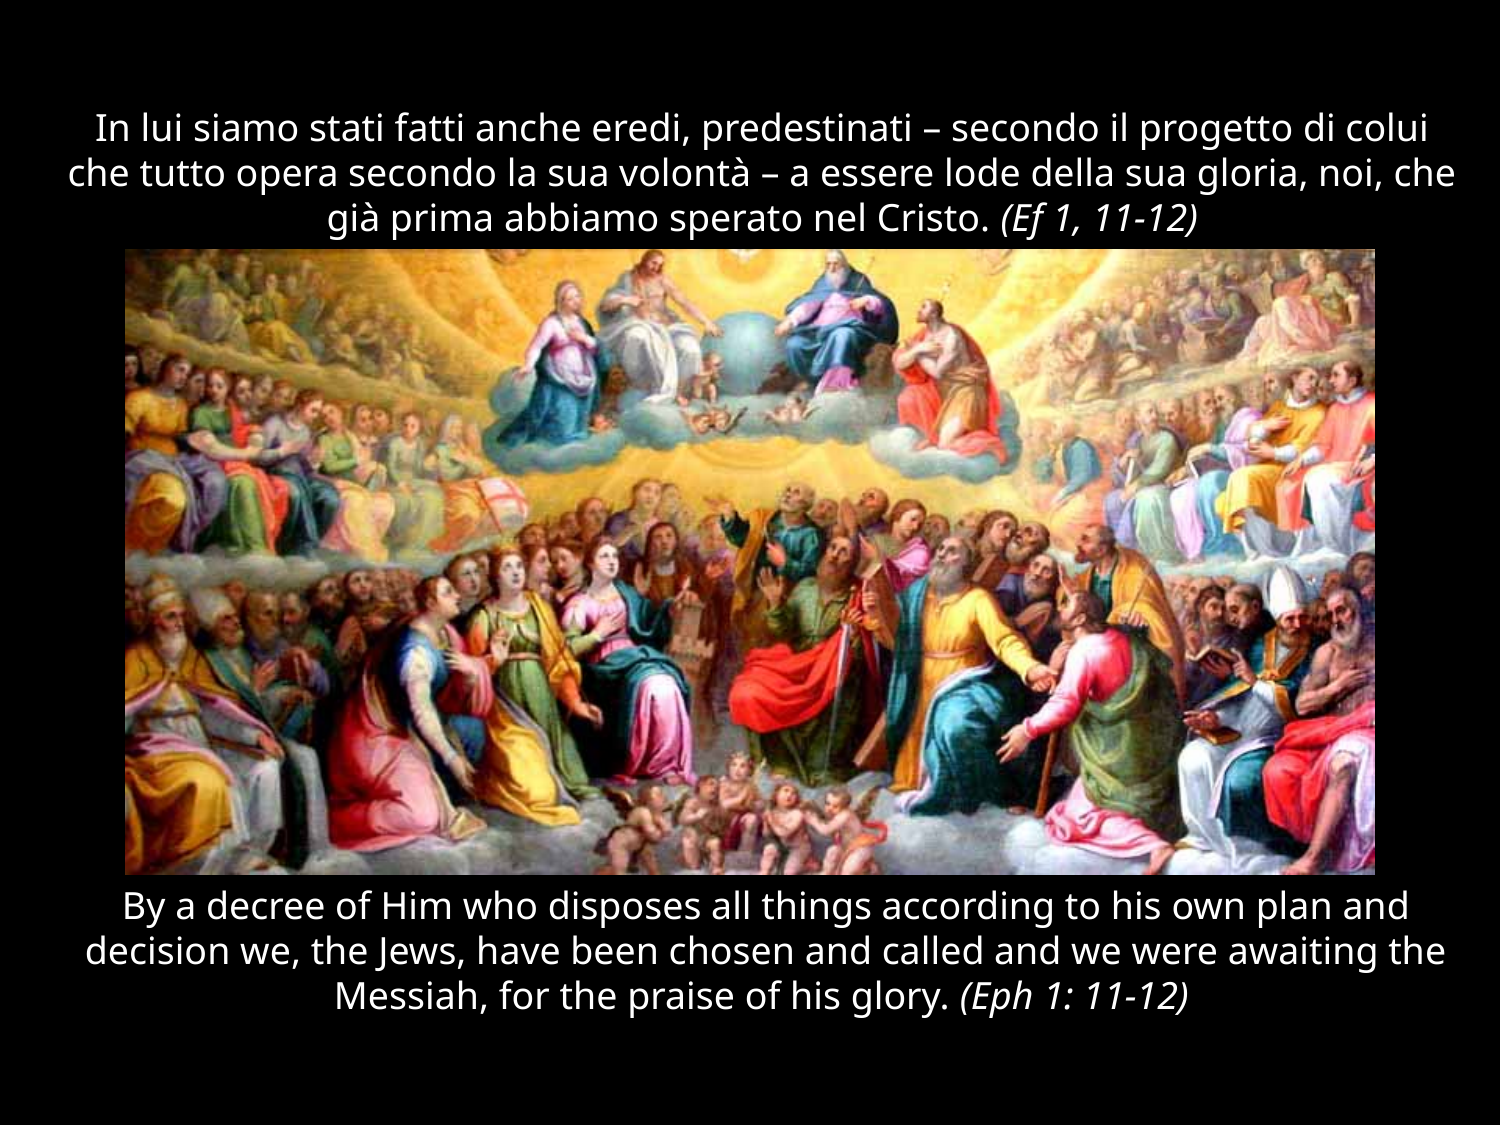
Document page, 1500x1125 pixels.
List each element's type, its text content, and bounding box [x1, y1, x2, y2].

picture [124, 249, 1376, 875]
title In lui siamo stati fatti anche eredi, predestinati – secondo il progetto di colui che tutto opera secondo la sua volontà – a essere lode della sua gloria, noi, che già prima abbiamo sperato nel Cristo. (Ef 1, 11-12) [50, 99, 1475, 288]
text_box By a decree of Him who disposes all things according to his own plan and decision we, the Jews, have been chosen and called and we were awaiting the Messiah, for the praise of his glory. (Eph 1: 11-12) [33, 874, 1500, 1025]
